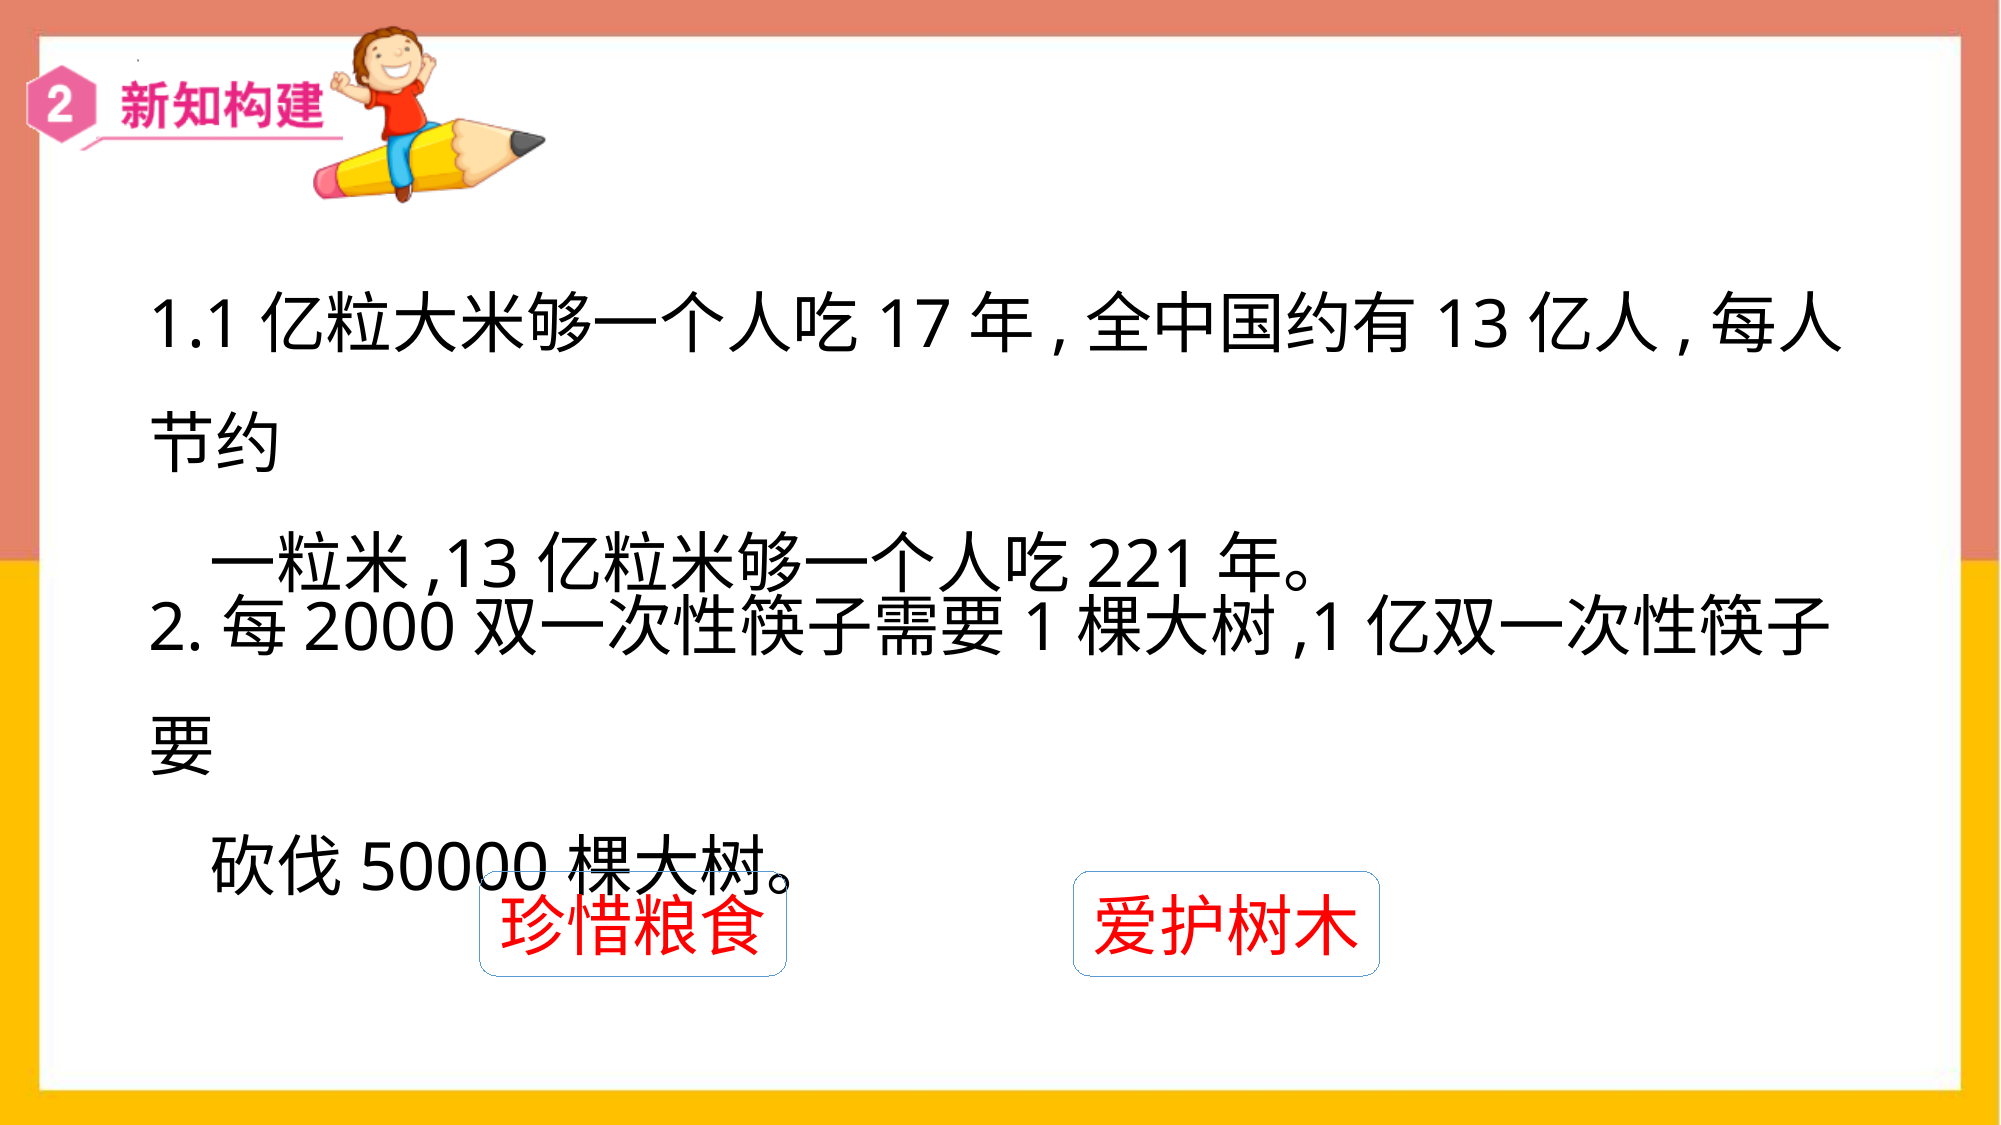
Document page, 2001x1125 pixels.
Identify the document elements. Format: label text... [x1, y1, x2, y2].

text_box 爱护树木 [1073, 871, 1380, 977]
picture [0, 0, 2001, 1125]
text_box 2.每2000双一次性筷子需要1棵大树,1亿双一次性筷子要 砍伐50000棵大树。 [133, 536, 1866, 912]
text_box 珍惜粮食 [479, 871, 787, 977]
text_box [14, 22, 551, 208]
text_box 1.1亿粒大米够一个人吃17年,全中国约有13亿人,每人节约 一粒米,13亿粒米够一个人吃221年。 [133, 233, 1866, 536]
